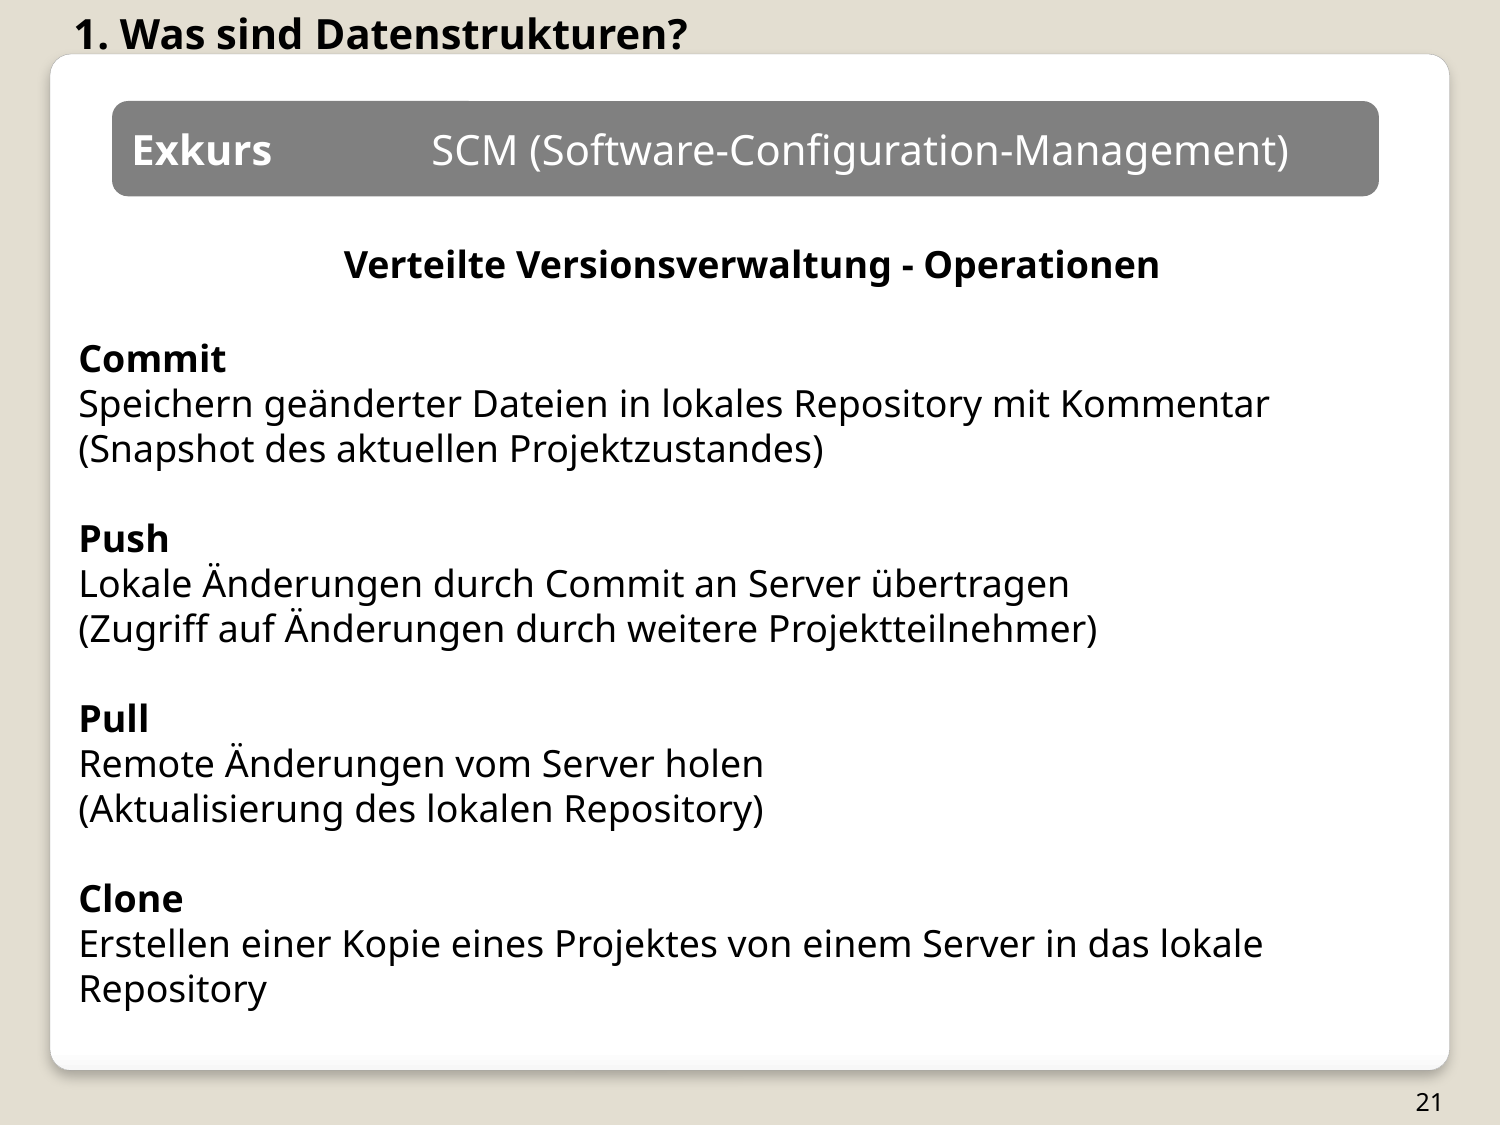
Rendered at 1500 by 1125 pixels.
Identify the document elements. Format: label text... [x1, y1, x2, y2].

text_box Commit Speichern geänderter Dateien in lokales Repository mit Kommentar (Snapshot des aktuellen Projektzustandes) Push Lokale Änderungen durch Commit an Server übertragen (Zugriff auf Änderungen durch weitere Projektteilnehmer) Pull Remote Änderungen vom Server holen (Aktualisierung des lokalen Repository) Clone Erstellen einer Kopie eines Projektes von einem Server in das lokale Repository [63, 327, 1436, 1017]
text_box 1. Was sind Datenstrukturen? [58, 0, 1325, 65]
text_box Verteilte Versionsverwaltung - Operationen [58, 234, 1447, 294]
text_box Exkurs SCM (Software-Configuration-Management) [108, 97, 1383, 200]
